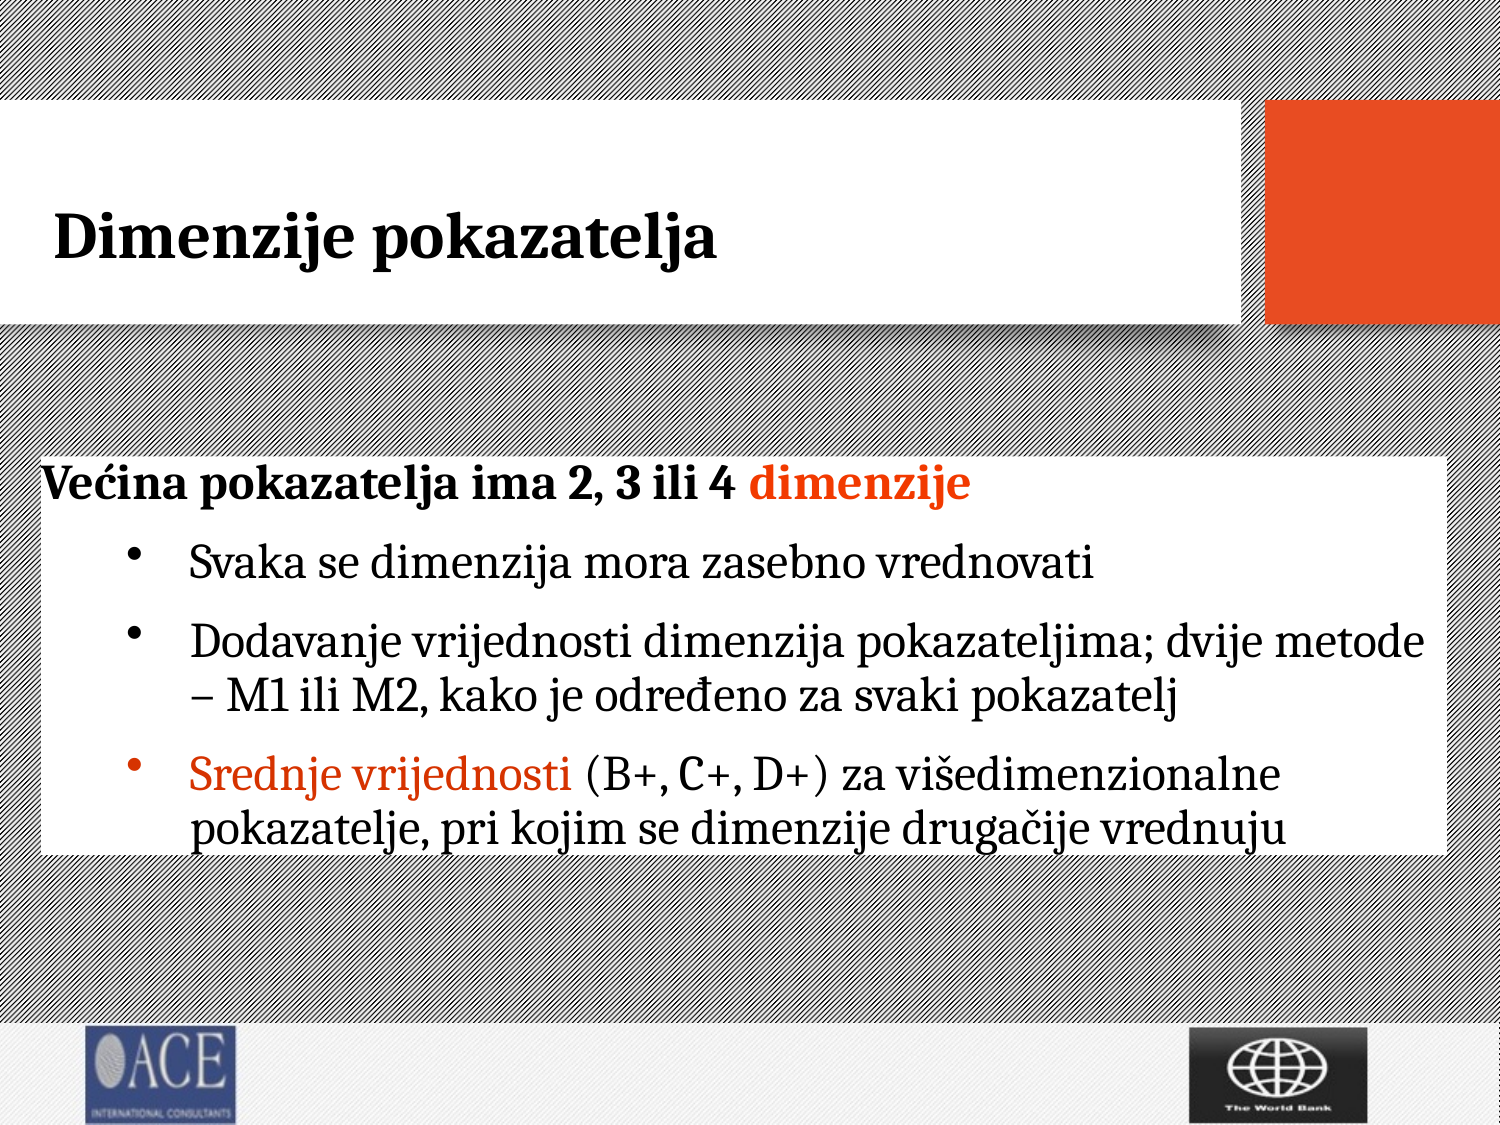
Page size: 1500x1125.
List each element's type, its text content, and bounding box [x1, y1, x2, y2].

text_box Dimenzije pokazatelja [53, 137, 857, 273]
text_box Većina pokazatelja ima 2, 3 ili 4 dimenzije Svaka se dimenzija mora zasebno vrednovati Dodavanje vrijednosti dimenzija pokazateljima; dvije metode – M1 ili M2, kako je određeno za svaki pokazatelj Srednje vrijednosti (B+, C+, D+) za višedimenzionalne pokazatelje, pri kojim se dimenzije drugačije vrednuju [41, 456, 1447, 856]
picture [0, 0, 1500, 1125]
